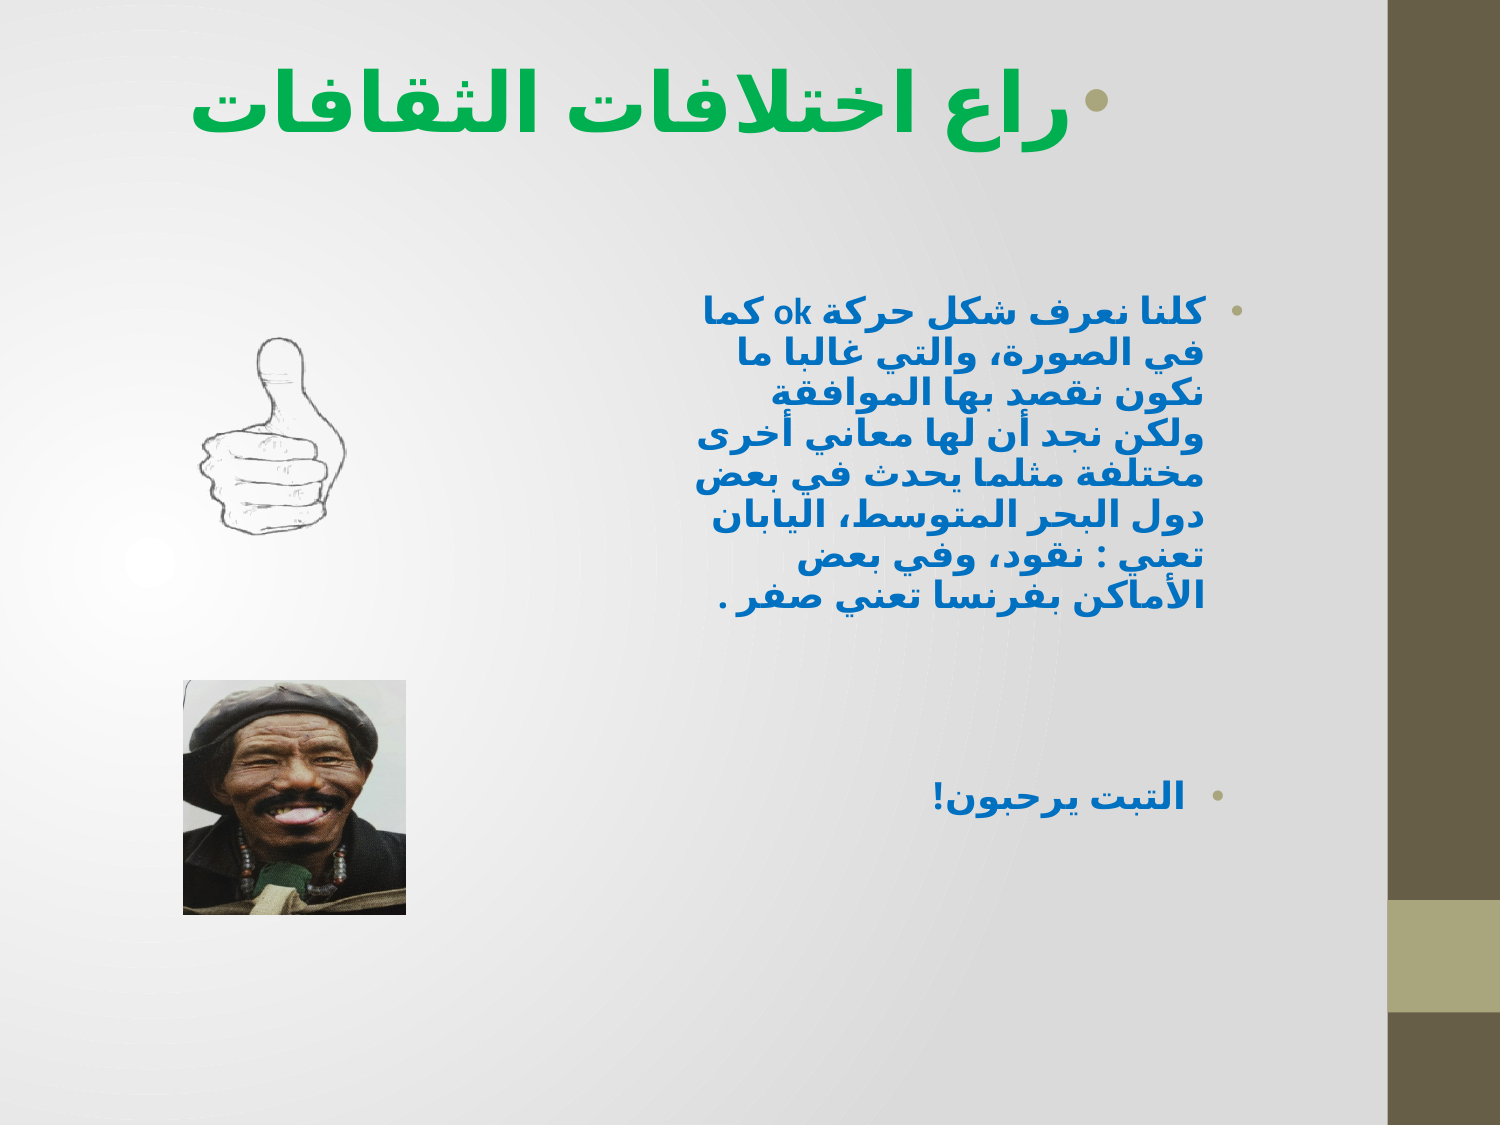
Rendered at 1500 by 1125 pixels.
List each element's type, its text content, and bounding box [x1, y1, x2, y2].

text_box كلنا نعرف شكل حركة ok كما في الصورة، والتي غالبا ما نكون نقصد بها الموافقة ولكن نجد أن لها معاني أخرى مختلفة مثلما يحدث في بعض دول البحر المتوسط، اليابان تعني : نقود، وفي بعض الأماكن بفرنسا تعني صفر . [674, 285, 1278, 624]
picture [182, 680, 407, 916]
text_box التبت يرحبون! [655, 769, 1258, 825]
picture [147, 331, 373, 545]
text_box راع اختلافات الثقافات [123, 52, 1146, 158]
